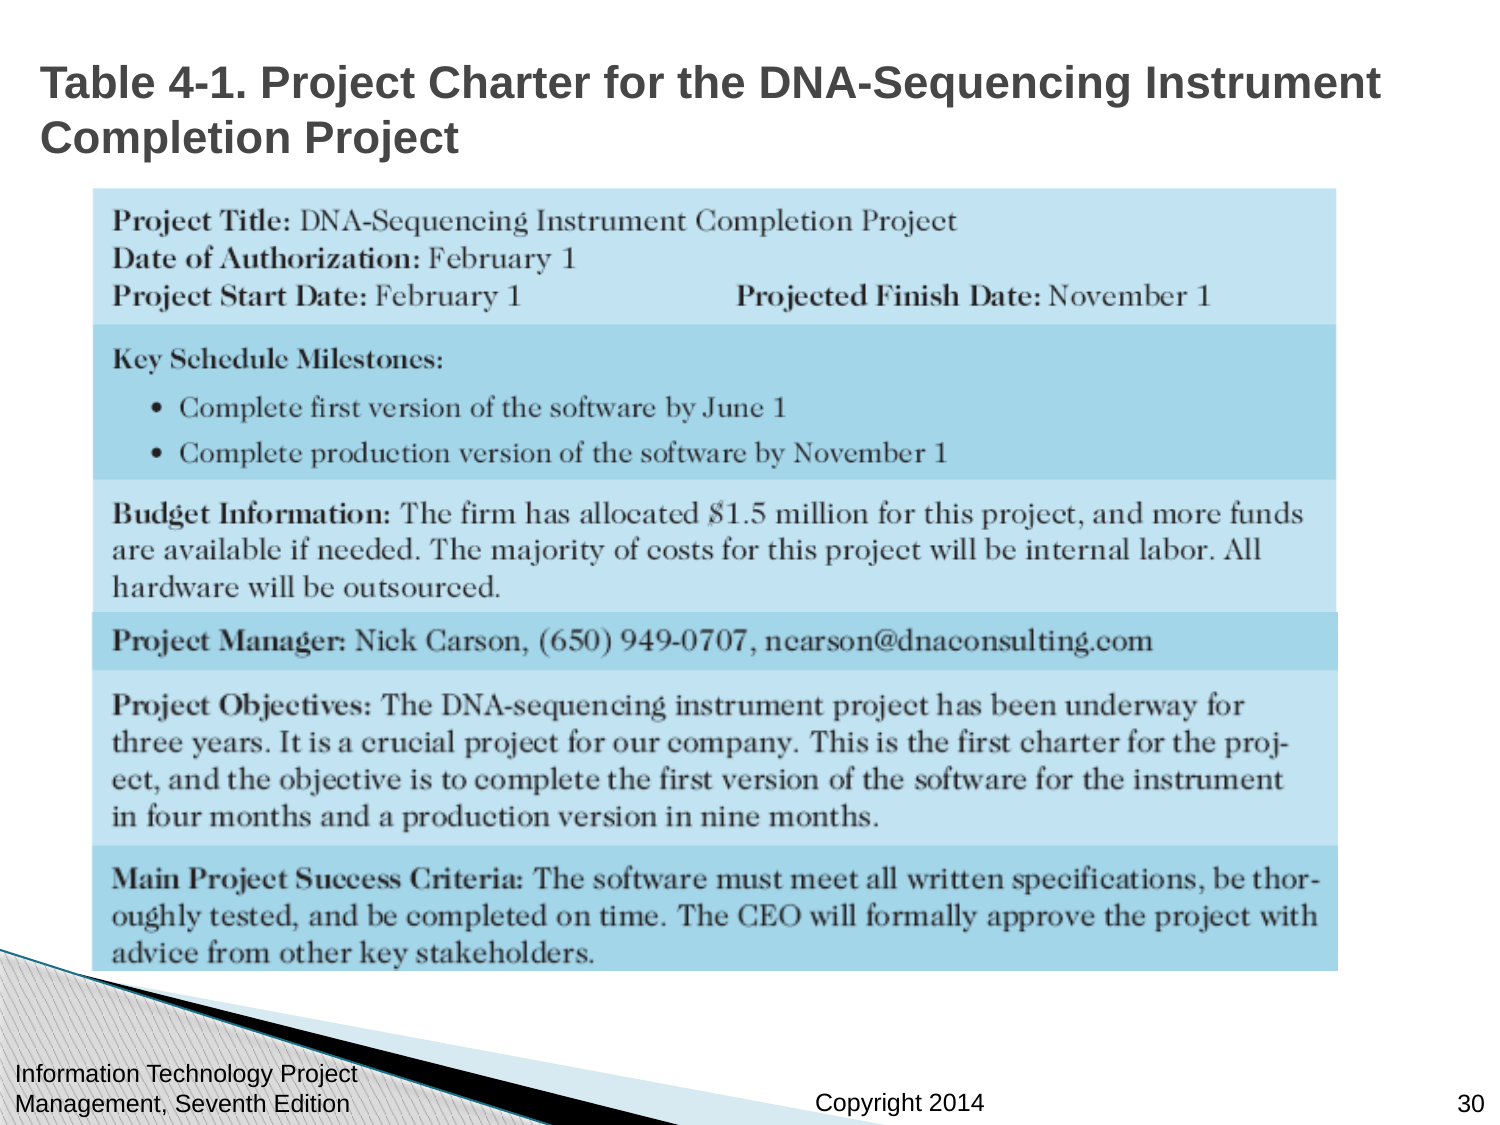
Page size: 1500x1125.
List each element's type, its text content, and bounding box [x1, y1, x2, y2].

footer Information Technology Project Management, Seventh Edition [0, 1065, 386, 1125]
picture [74, 187, 1338, 972]
title Table 4-1. Project Charter for the DNA-Sequencing Instrument Completion Project [24, 45, 1463, 233]
slide_number 30 [1412, 1065, 1500, 1125]
